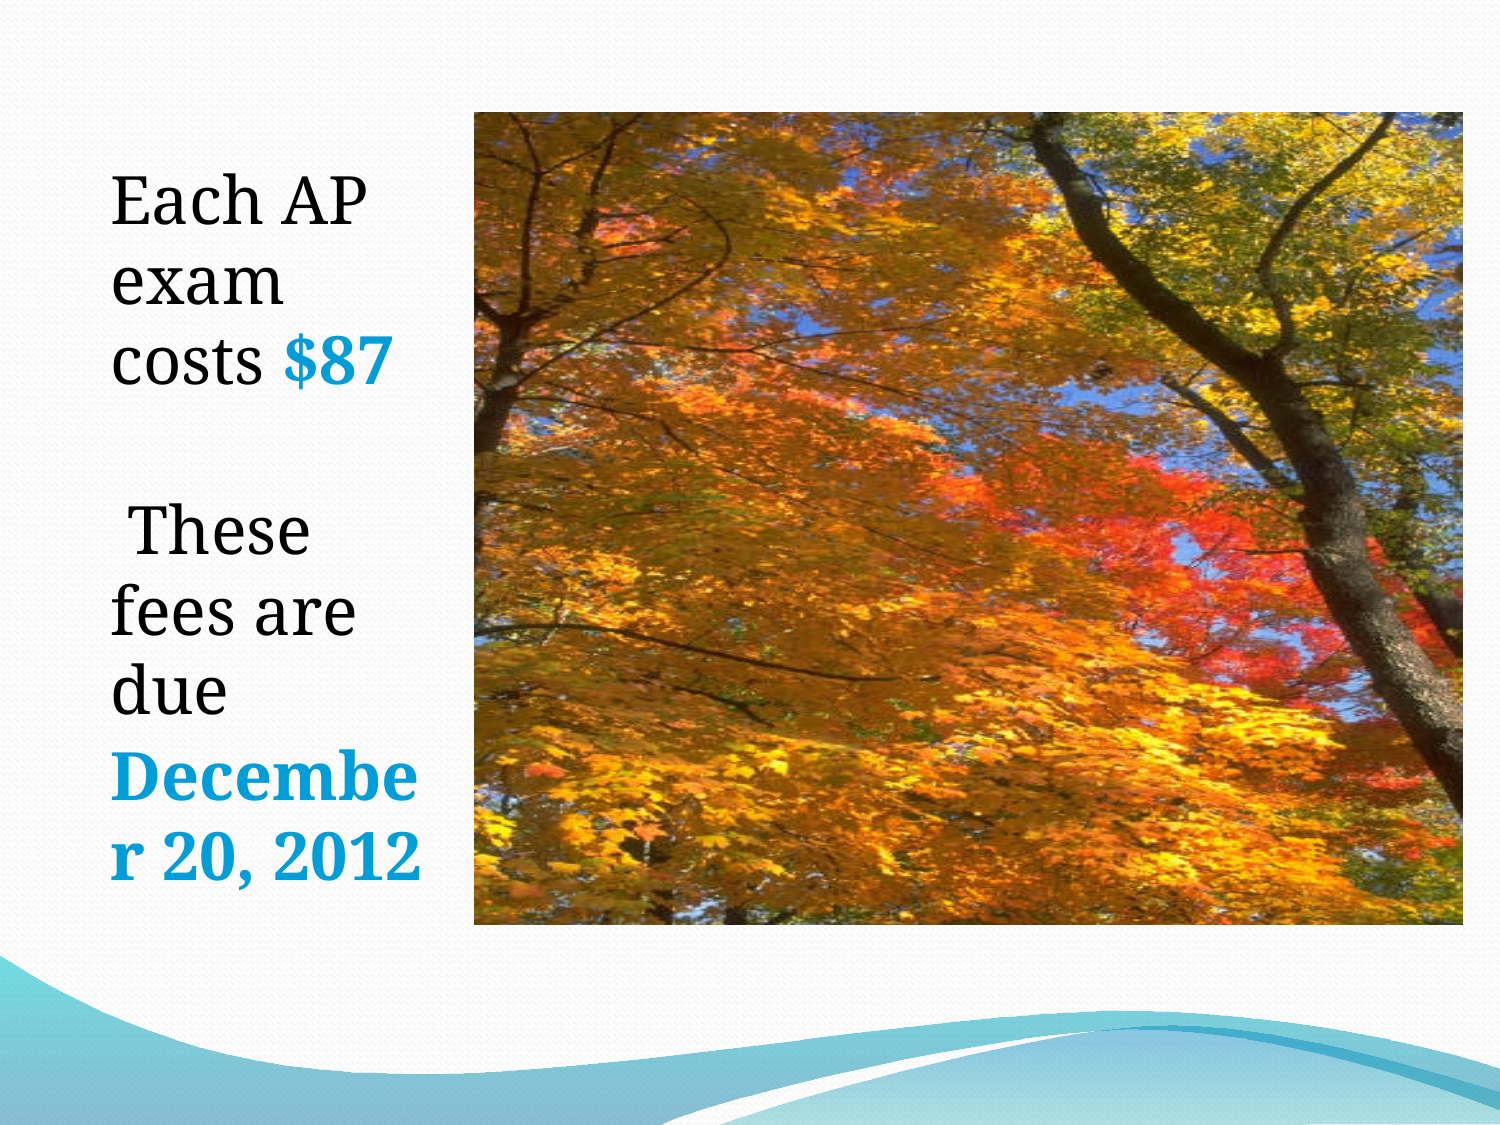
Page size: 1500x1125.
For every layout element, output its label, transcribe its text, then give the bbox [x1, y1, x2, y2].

picture [474, 112, 1463, 926]
list Each AP exam costs $87 These fees are due December 20, 2012 [99, 112, 463, 925]
